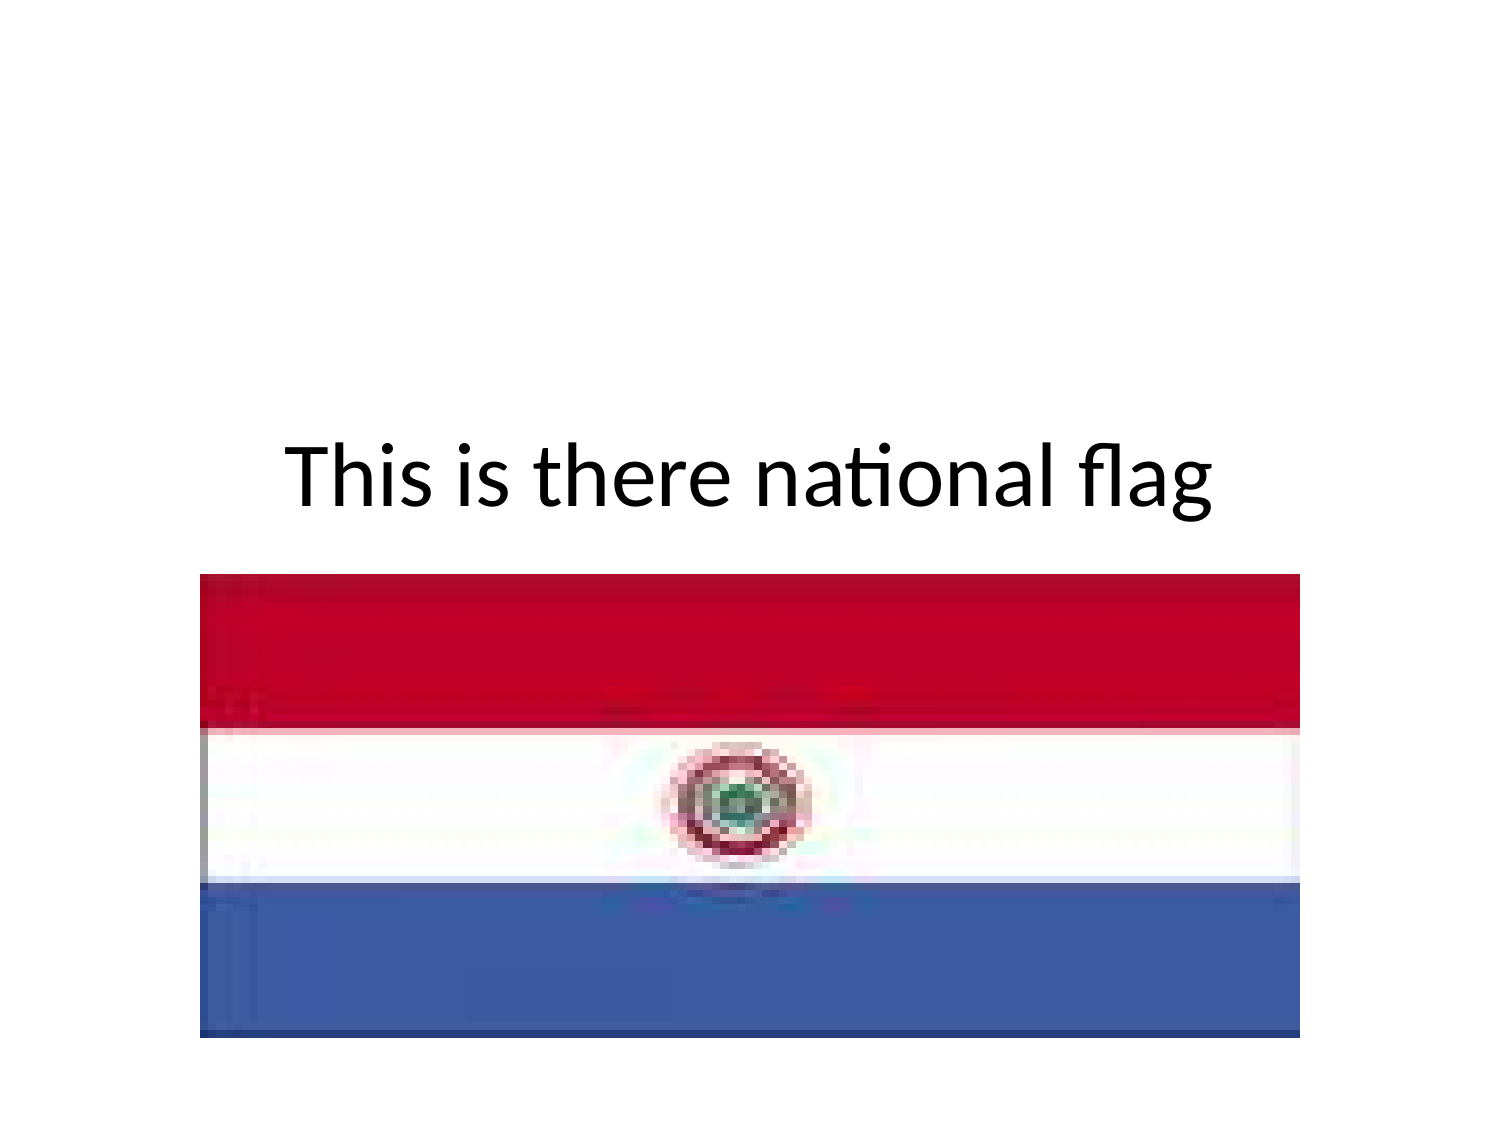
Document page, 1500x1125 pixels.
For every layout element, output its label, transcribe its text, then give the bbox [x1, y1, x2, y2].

title This is there national flag [112, 349, 1388, 591]
picture [199, 574, 1301, 1038]
